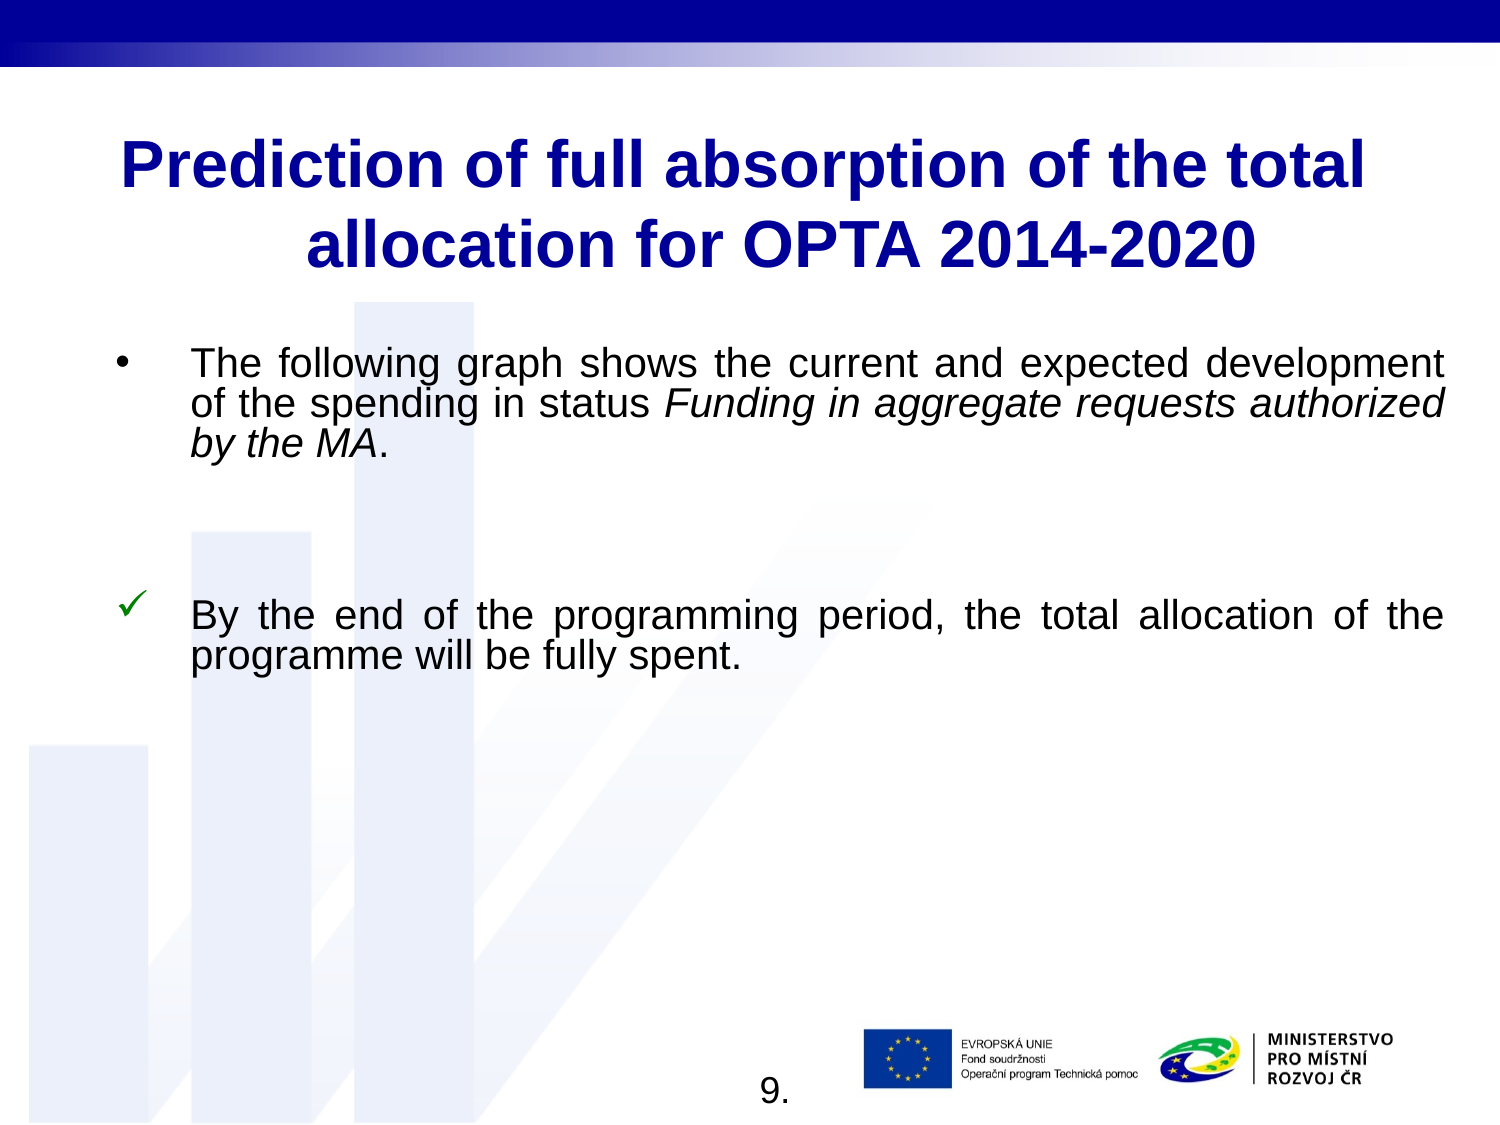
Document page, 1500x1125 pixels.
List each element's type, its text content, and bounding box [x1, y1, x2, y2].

list The following graph shows the current and expected development of the spending in status Funding in aggregate requests authorized by the MA. By the end of the programming period, the total allocation of the programme will be fully spent. [100, 338, 1461, 976]
title Prediction of full absorption of the total allocation for OPTA 2014-2020 [64, 113, 1425, 291]
picture [29, 302, 1412, 1125]
text_box 9. [744, 1059, 828, 1119]
